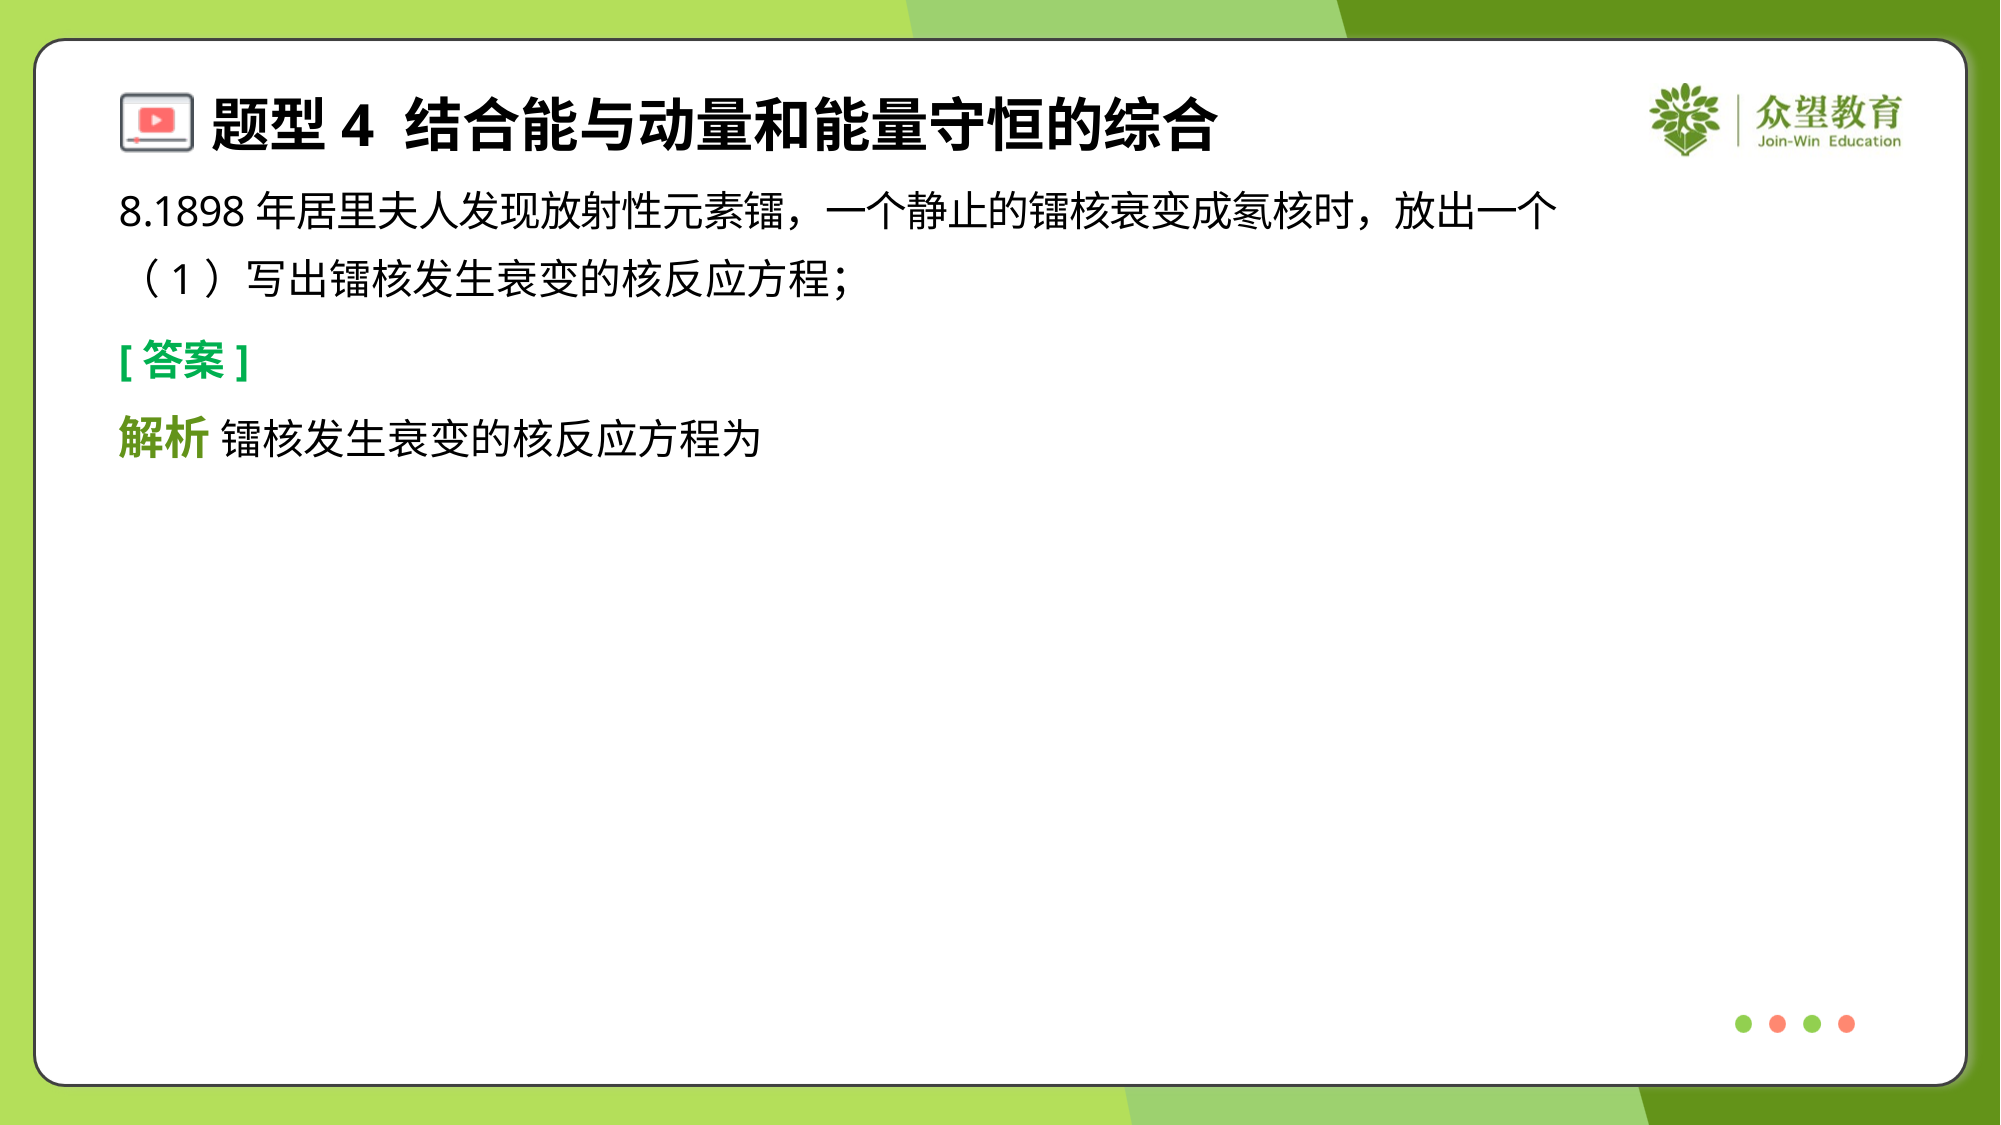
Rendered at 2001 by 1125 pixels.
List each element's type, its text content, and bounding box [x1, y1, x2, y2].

picture [0, 0, 2000, 1125]
text_box （1）写出镭核发生衰变的核反应方程； [118, 228, 1883, 295]
